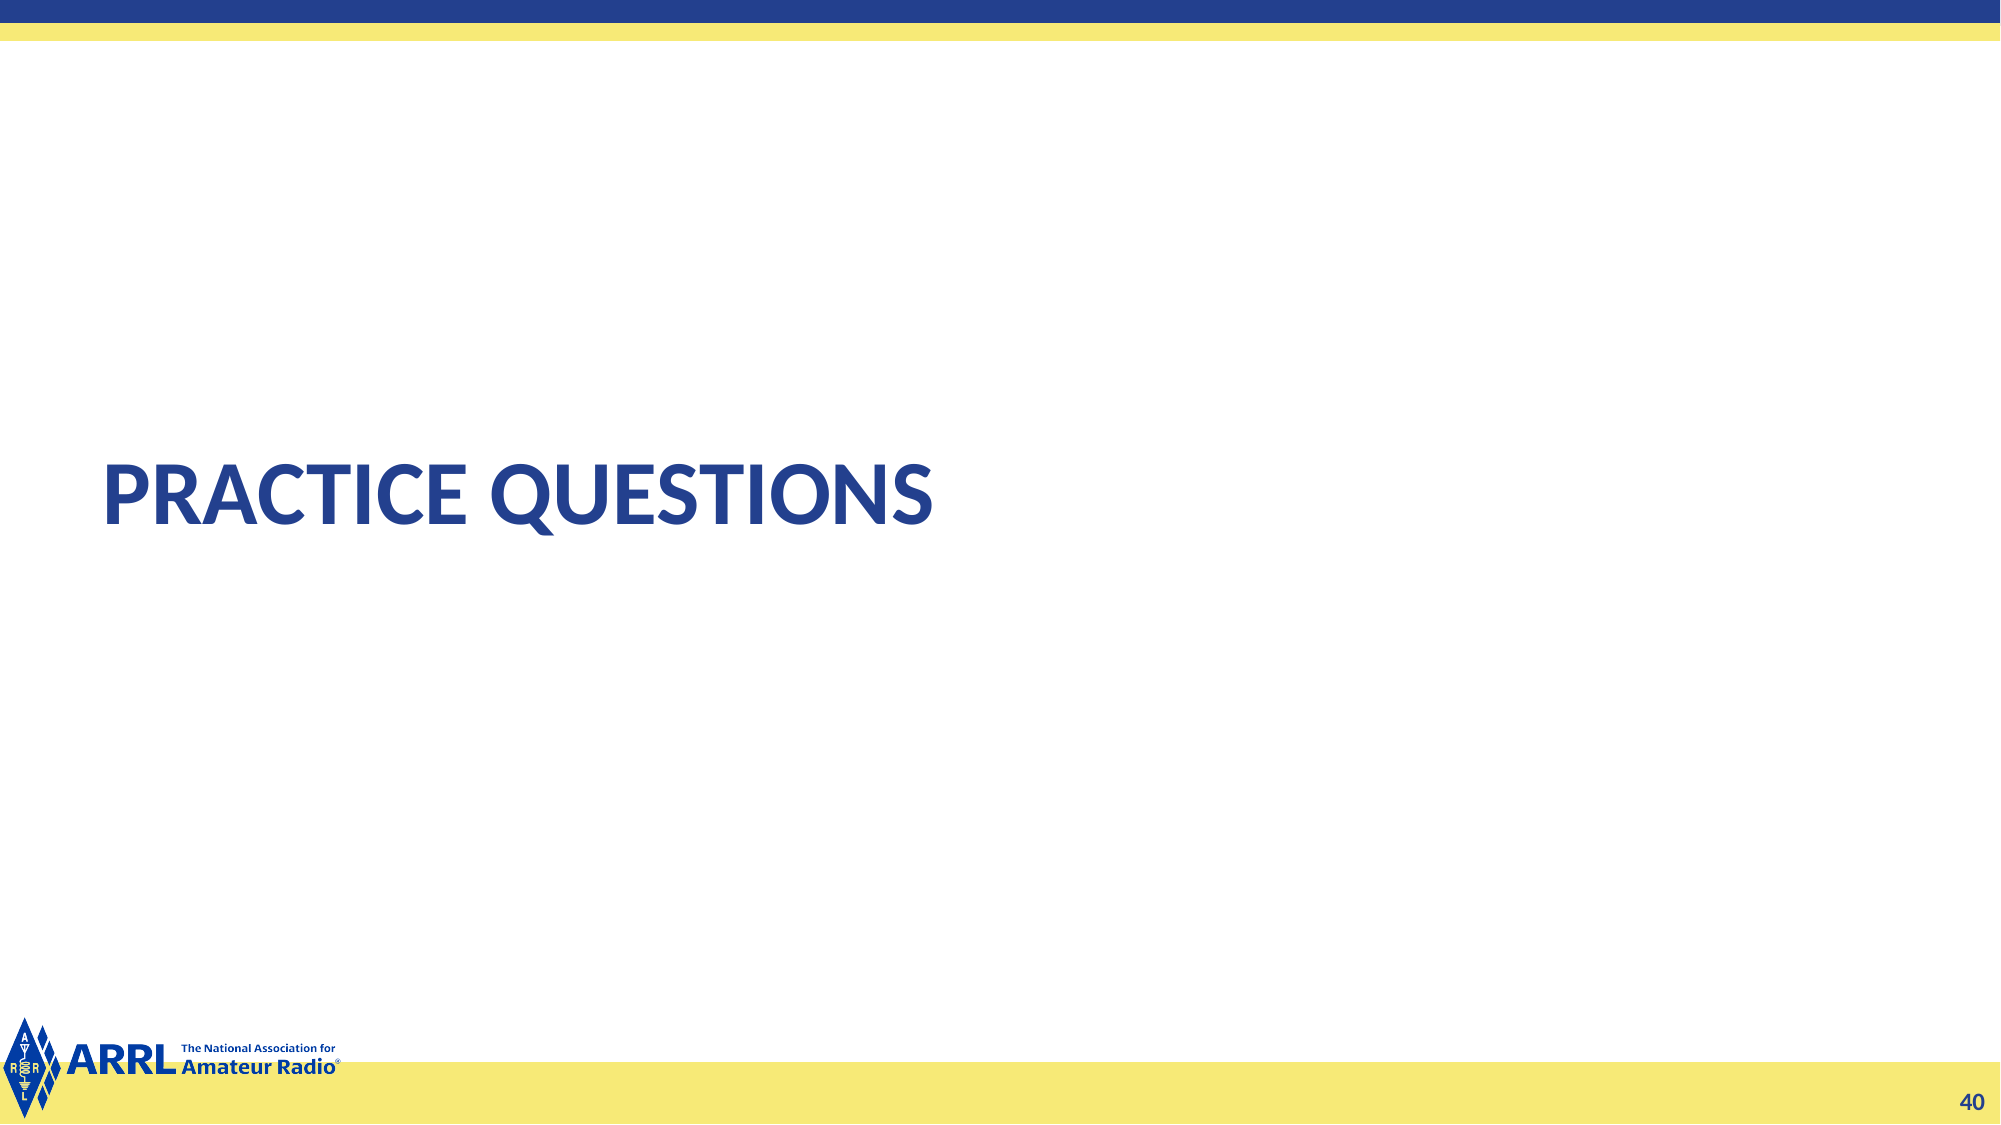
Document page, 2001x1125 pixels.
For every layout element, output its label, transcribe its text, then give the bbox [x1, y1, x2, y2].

picture [1, 1015, 342, 1121]
title PRACTICE QUESTIONS [87, 437, 1888, 625]
